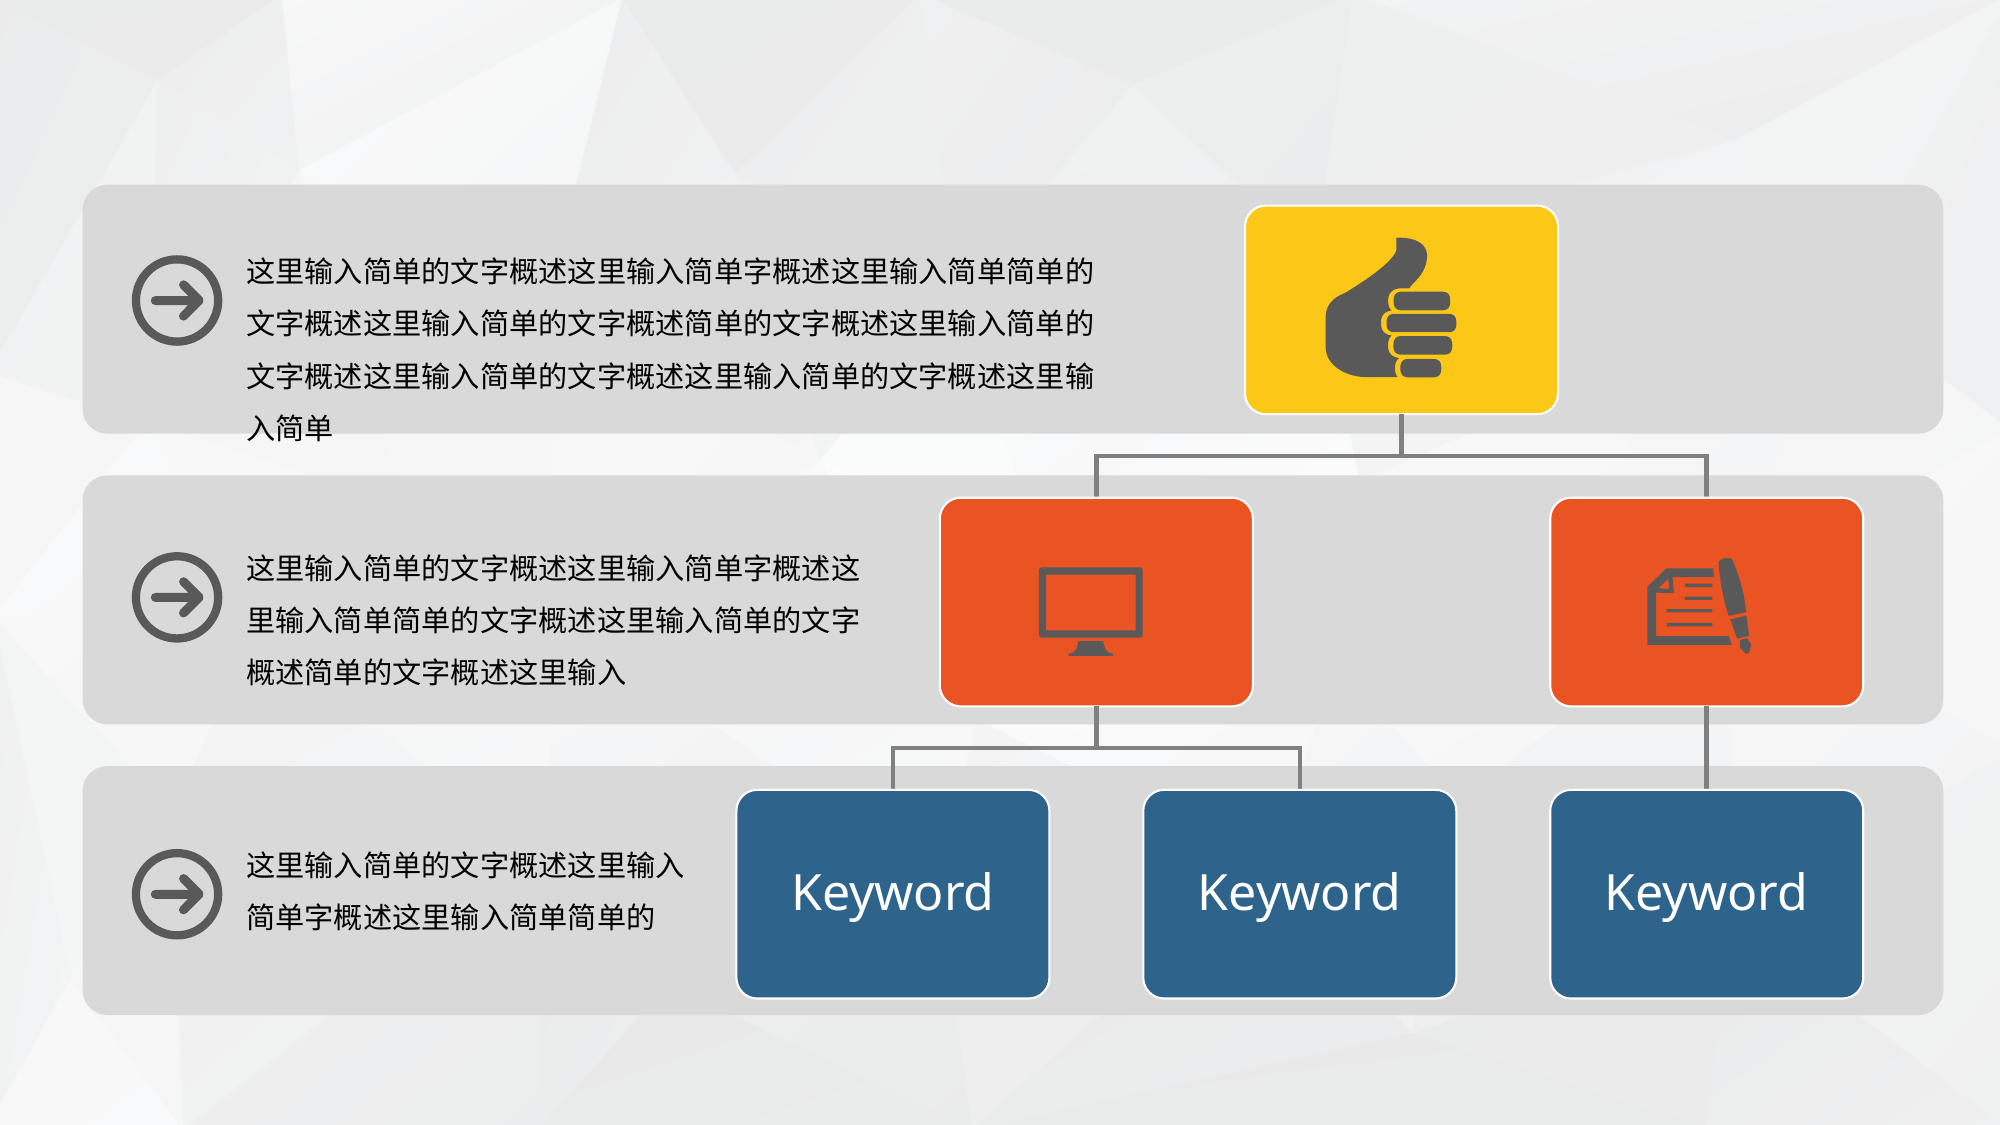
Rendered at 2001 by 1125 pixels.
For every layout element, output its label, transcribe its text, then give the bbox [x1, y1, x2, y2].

text_box [1068, 641, 1113, 656]
text_box Keyword [1142, 788, 1458, 1000]
text_box [1325, 237, 1428, 378]
text_box [82, 184, 1944, 434]
text_box [1400, 358, 1442, 378]
text_box [1647, 568, 1732, 645]
text_box [130, 551, 224, 644]
text_box Keyword [1549, 788, 1865, 1000]
text_box 这里输入简单的文字概述这里输入简单字概述这里输入简单简单的 [231, 821, 711, 942]
text_box [1708, 475, 1944, 725]
text_box [1244, 204, 1560, 416]
text_box [1095, 706, 1301, 788]
text_box [1038, 567, 1143, 638]
text_box [938, 496, 1254, 708]
text_box [1386, 313, 1457, 333]
text_box [1730, 615, 1752, 654]
text_box [892, 706, 1095, 788]
text_box [1095, 414, 1401, 496]
text_box 这里输入简单的文字概述这里输入简单字概述这里输入简单简单的文字概述这里输入简单的文字概述简单的文字概述这里输入 [231, 525, 877, 698]
text_box [1718, 557, 1747, 617]
text_box 这里输入简单的文字概述这里输入简单字概述这里输入简单简单的文字概述这里输入简单的文字概述简单的文字概述这里输入简单的文字概述这里输入简单的文字概述这里输入简单的文字概述这里输入简单 [231, 228, 1138, 453]
text_box Keyword [735, 788, 1051, 1000]
text_box [1393, 336, 1453, 355]
text_box [1401, 414, 1708, 496]
text_box [130, 847, 224, 941]
text_box [1549, 496, 1865, 708]
text_box [130, 254, 224, 347]
text_box [1393, 291, 1451, 311]
text_box [1103, 475, 1706, 725]
picture [0, 0, 2000, 1125]
text_box [82, 475, 1095, 725]
text_box [82, 766, 1944, 1016]
